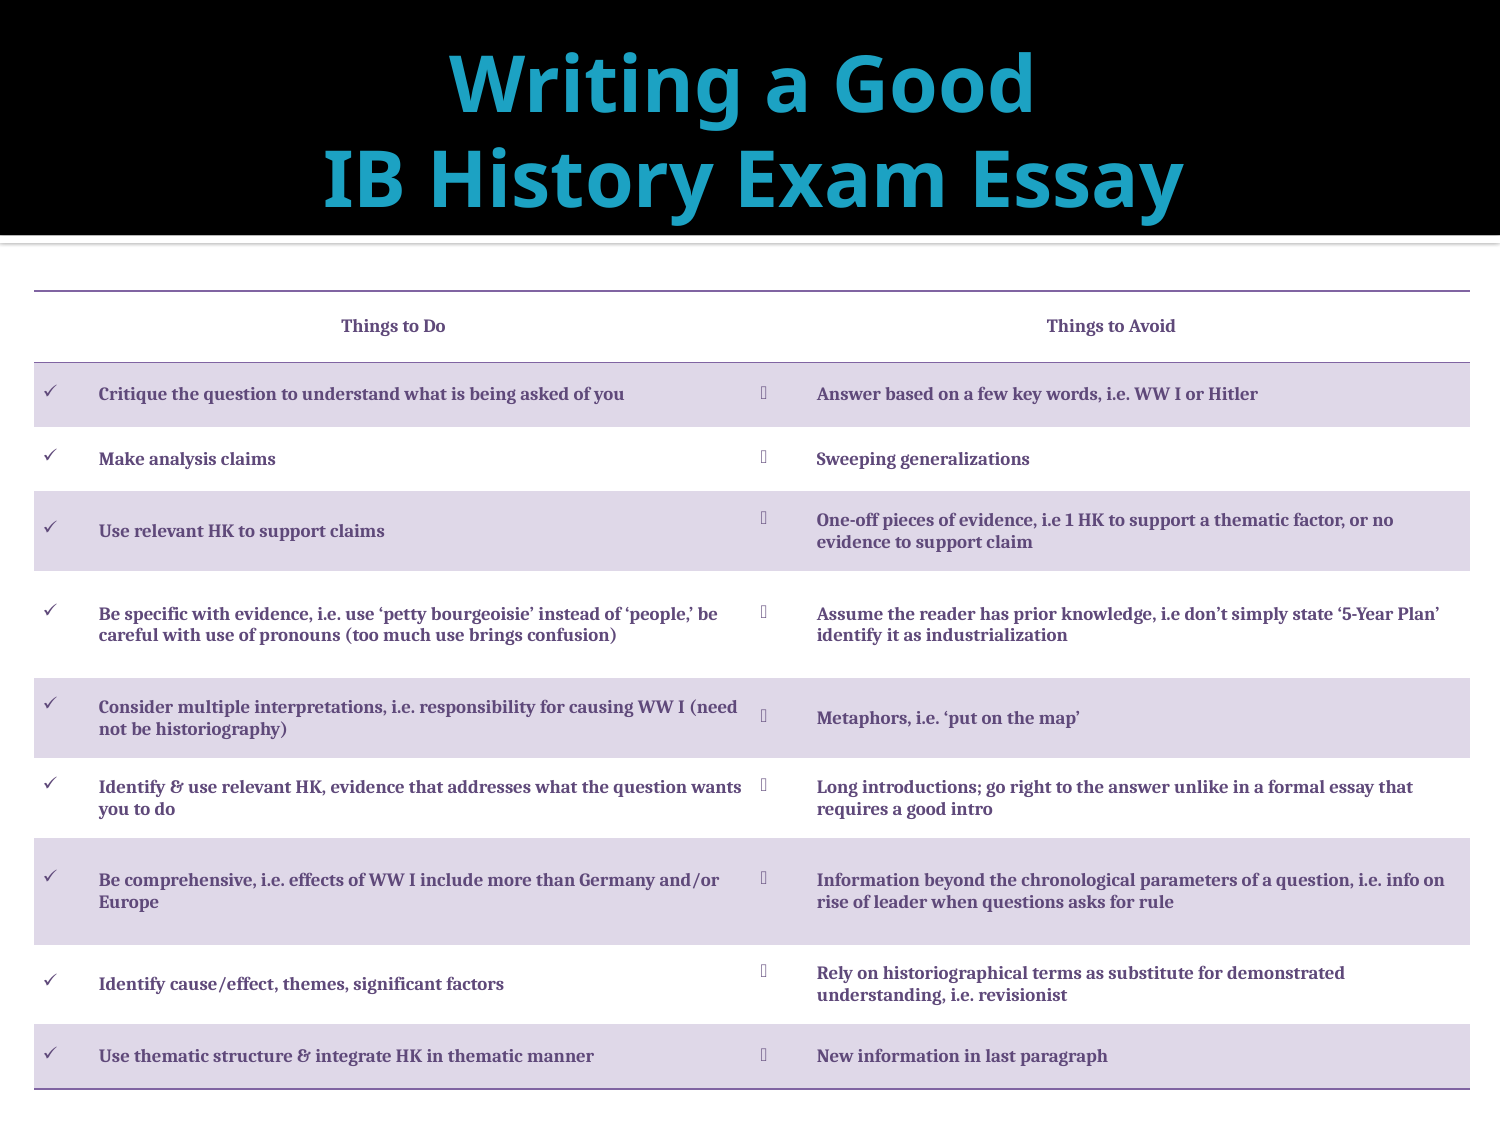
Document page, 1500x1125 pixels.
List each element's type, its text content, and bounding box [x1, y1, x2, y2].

table_cell Information beyond the chronological parameters of a question, i.e. info on rise of leader when questions asks for rule [752, 838, 1470, 945]
table_cell Identify cause/effect, themes, significant factors [34, 945, 752, 1024]
table_cell New information in last paragraph [752, 1024, 1470, 1088]
table_cell Use thematic structure & integrate HK in thematic manner [34, 1024, 752, 1088]
table_cell Make analysis claims [34, 427, 752, 491]
table_cell Be comprehensive, i.e. effects of WW I include more than Germany and/or Europe [34, 838, 752, 945]
table_cell Rely on historiographical terms as substitute for demonstrated understanding, i.e. revisionist [752, 945, 1470, 1024]
table_cell Assume the reader has prior knowledge, i.e don’t simply state ‘5-Year Plan’ identify it as industrialization [752, 571, 1470, 678]
table_header Things to Avoid [752, 292, 1470, 362]
table_cell Critique the question to understand what is being asked of you [34, 363, 752, 427]
table_header Things to Do [34, 292, 752, 362]
table_cell Identify & use relevant HK, evidence that addresses what the question wants you to do [34, 758, 752, 838]
table_cell Metaphors, i.e. ‘put on the map’ [752, 678, 1470, 758]
table_cell Consider multiple interpretations, i.e. responsibility for causing WW I (need not be historiography) [34, 678, 752, 758]
table_cell Long introductions; go right to the answer unlike in a formal essay that requires a good intro [752, 758, 1470, 838]
table_cell Answer based on a few key words, i.e. WW I or Hitler [752, 363, 1470, 427]
table_cell Be specific with evidence, i.e. use ‘petty bourgeoisie’ instead of ‘people,’ be careful with use of pronouns (too much use brings confusion) [34, 571, 752, 678]
table_cell Use relevant HK to support claims [34, 491, 752, 571]
table_cell Sweeping generalizations [752, 427, 1470, 491]
table_cell One-off pieces of evidence, i.e 1 HK to support a thematic factor, or no evidence to support claim [752, 491, 1470, 571]
title Writing a Good IB History Exam Essay [75, 25, 1425, 231]
